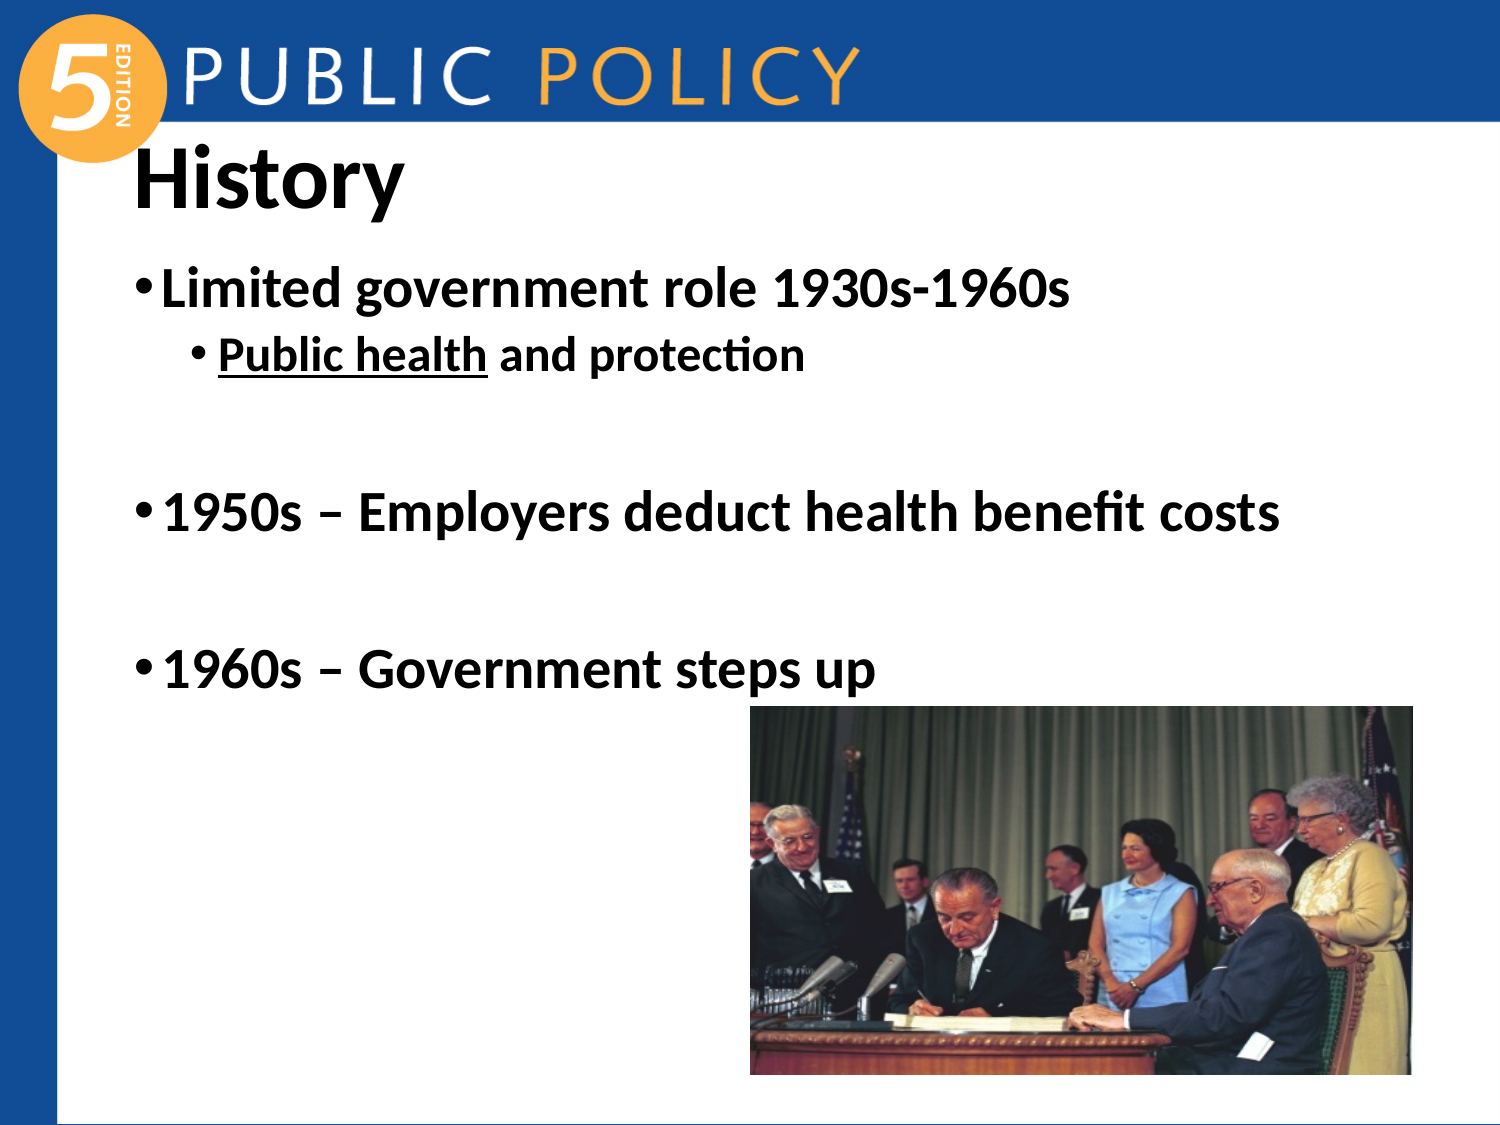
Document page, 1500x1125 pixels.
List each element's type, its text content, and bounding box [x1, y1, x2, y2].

picture [0, 0, 1500, 1125]
title History [118, 70, 1413, 288]
list Limited government role 1930s-1960s Public health and protection 1950s – Employers deduct health benefit costs 1960s – Government steps up [118, 249, 1432, 1002]
